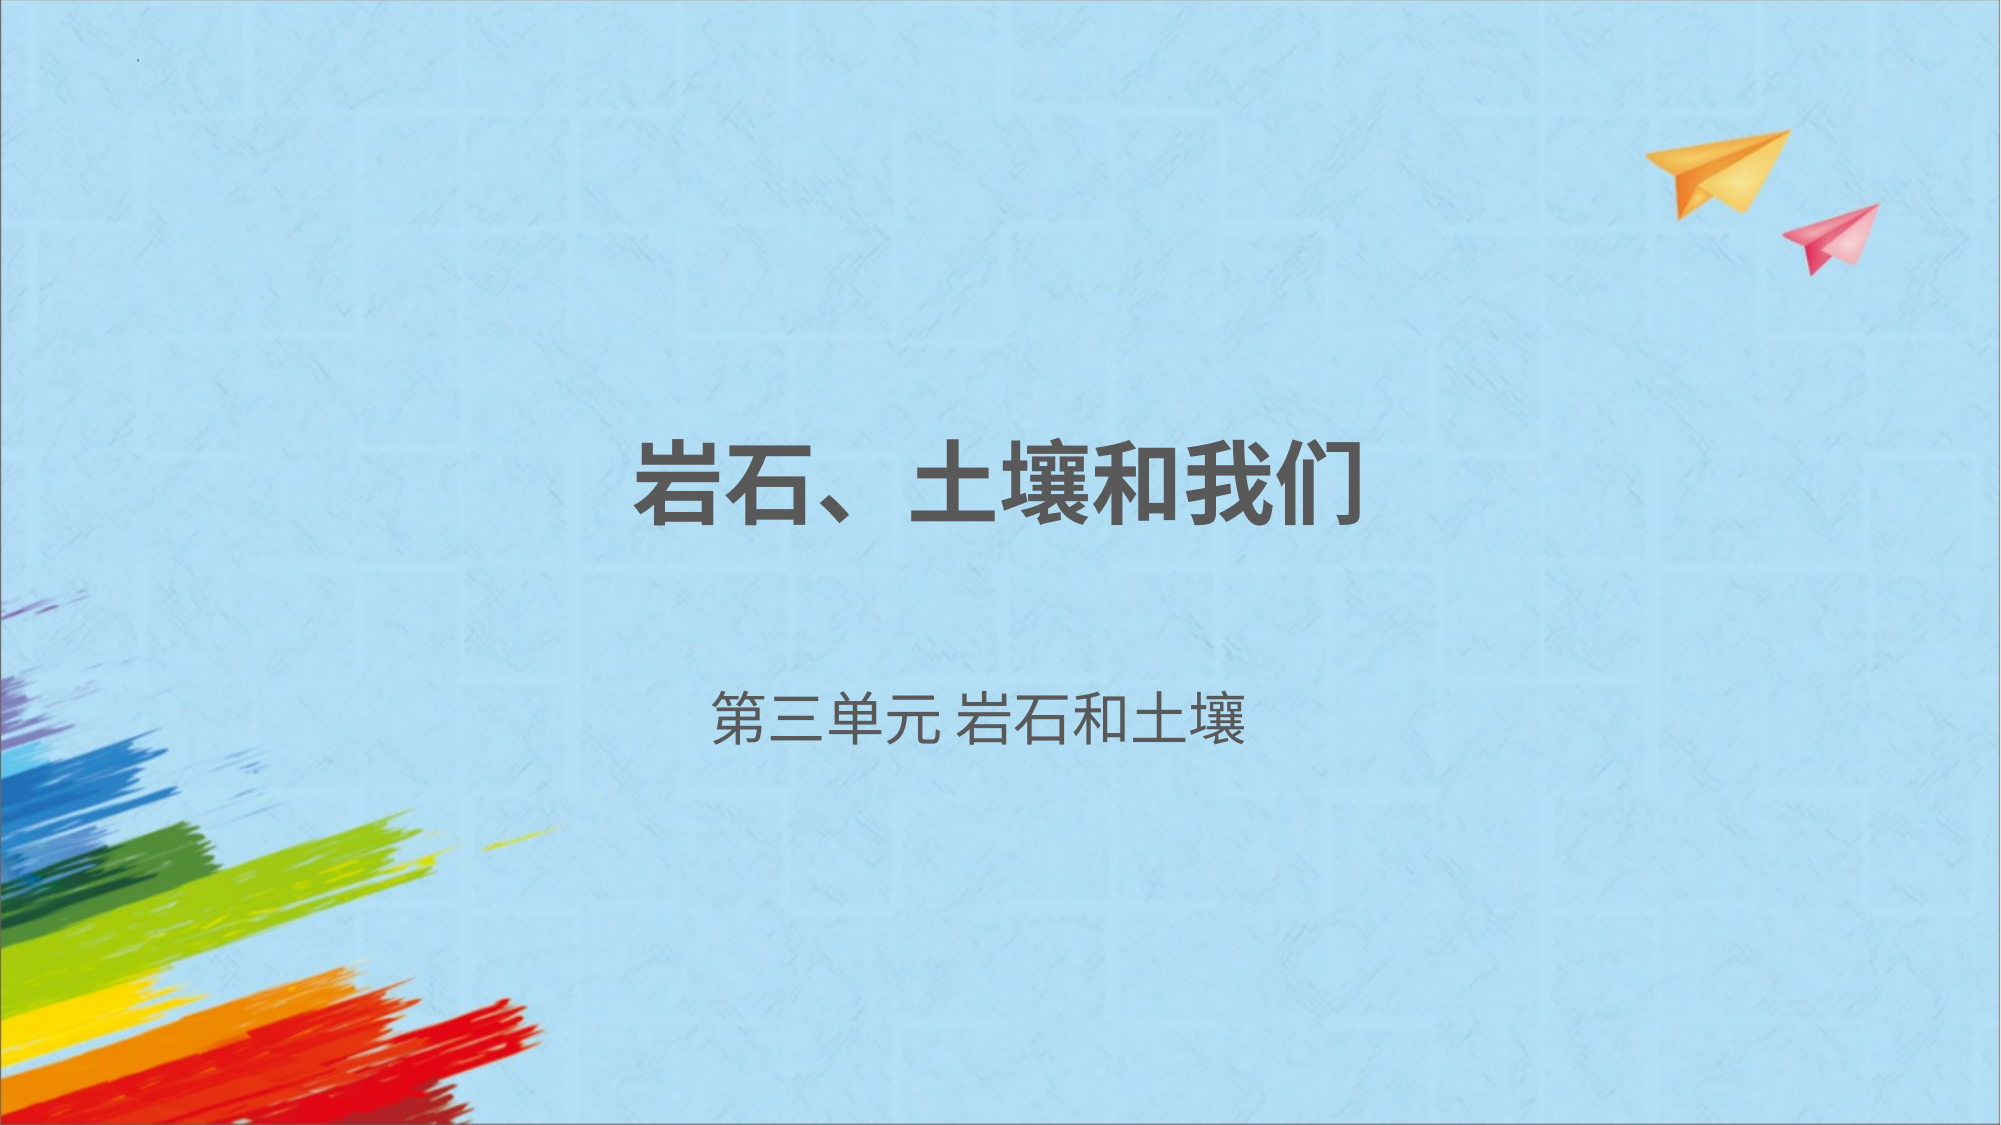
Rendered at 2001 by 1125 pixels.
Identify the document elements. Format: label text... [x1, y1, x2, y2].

subtitle 第三单元 岩石和土壤 [378, 674, 1579, 800]
picture [0, 0, 2001, 1125]
title 岩石、土壤和我们 [399, 373, 1600, 588]
